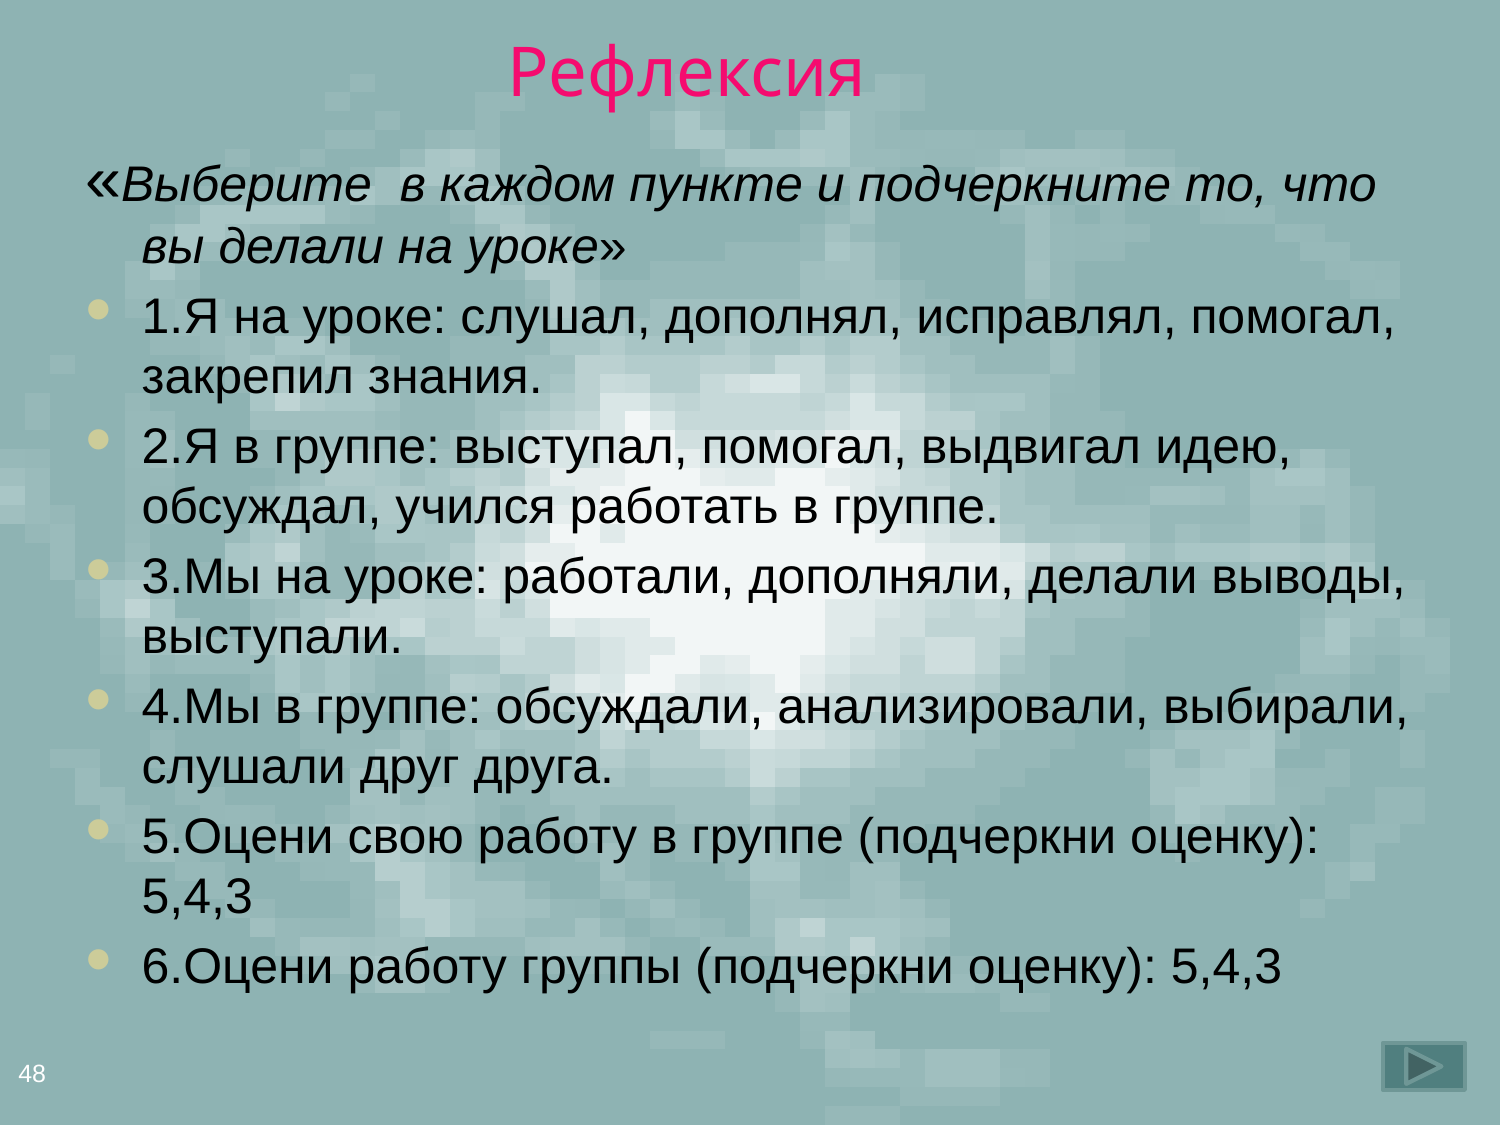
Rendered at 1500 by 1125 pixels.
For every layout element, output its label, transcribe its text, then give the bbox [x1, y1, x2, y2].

text_box 48 [0, 1049, 65, 1109]
list «Выберите в каждом пункте и подчеркните то, что вы делали на уроке» 1.Я на уроке: слушал, дополнял, исправлял, помогал, закрепил знания. 2.Я в группе: выступал, помогал, выдвигал идею, обсуждал, учился работать в группе. 3.Мы на уроке: работали, дополняли, делали выводы, выступали. 4.Мы в группе: обсуждали, анализировали, выбирали, слушали друг друга. 5.Оцени свою работу в группе (подчеркни оценку): 5,4,3 6.Оцени работу группы (подчеркни оценку): 5,4,3 [70, 128, 1430, 1067]
title Рефлексия [491, 46, 1102, 118]
text_box [1381, 1041, 1467, 1092]
